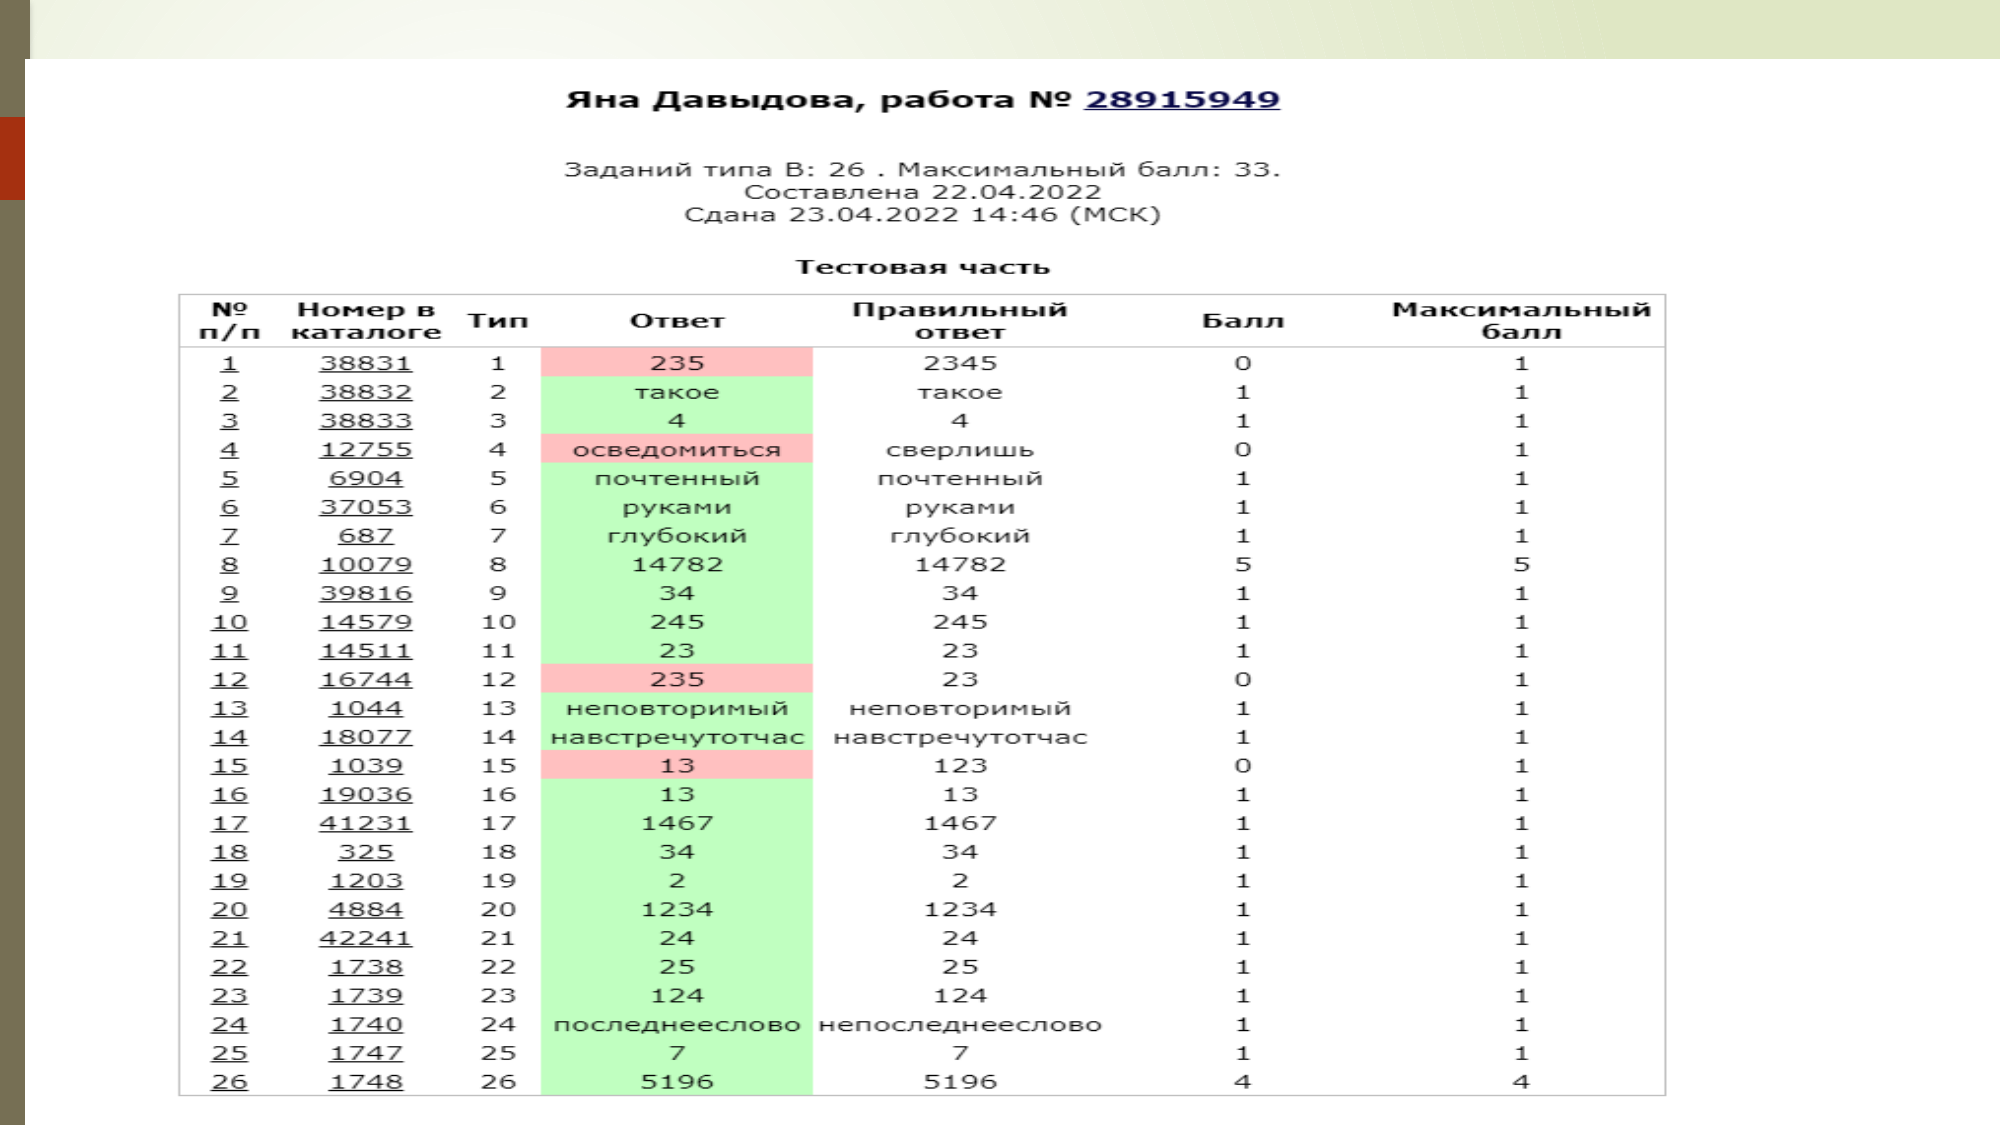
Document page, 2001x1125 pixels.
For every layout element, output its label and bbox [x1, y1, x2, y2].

list [25, 59, 2000, 1125]
